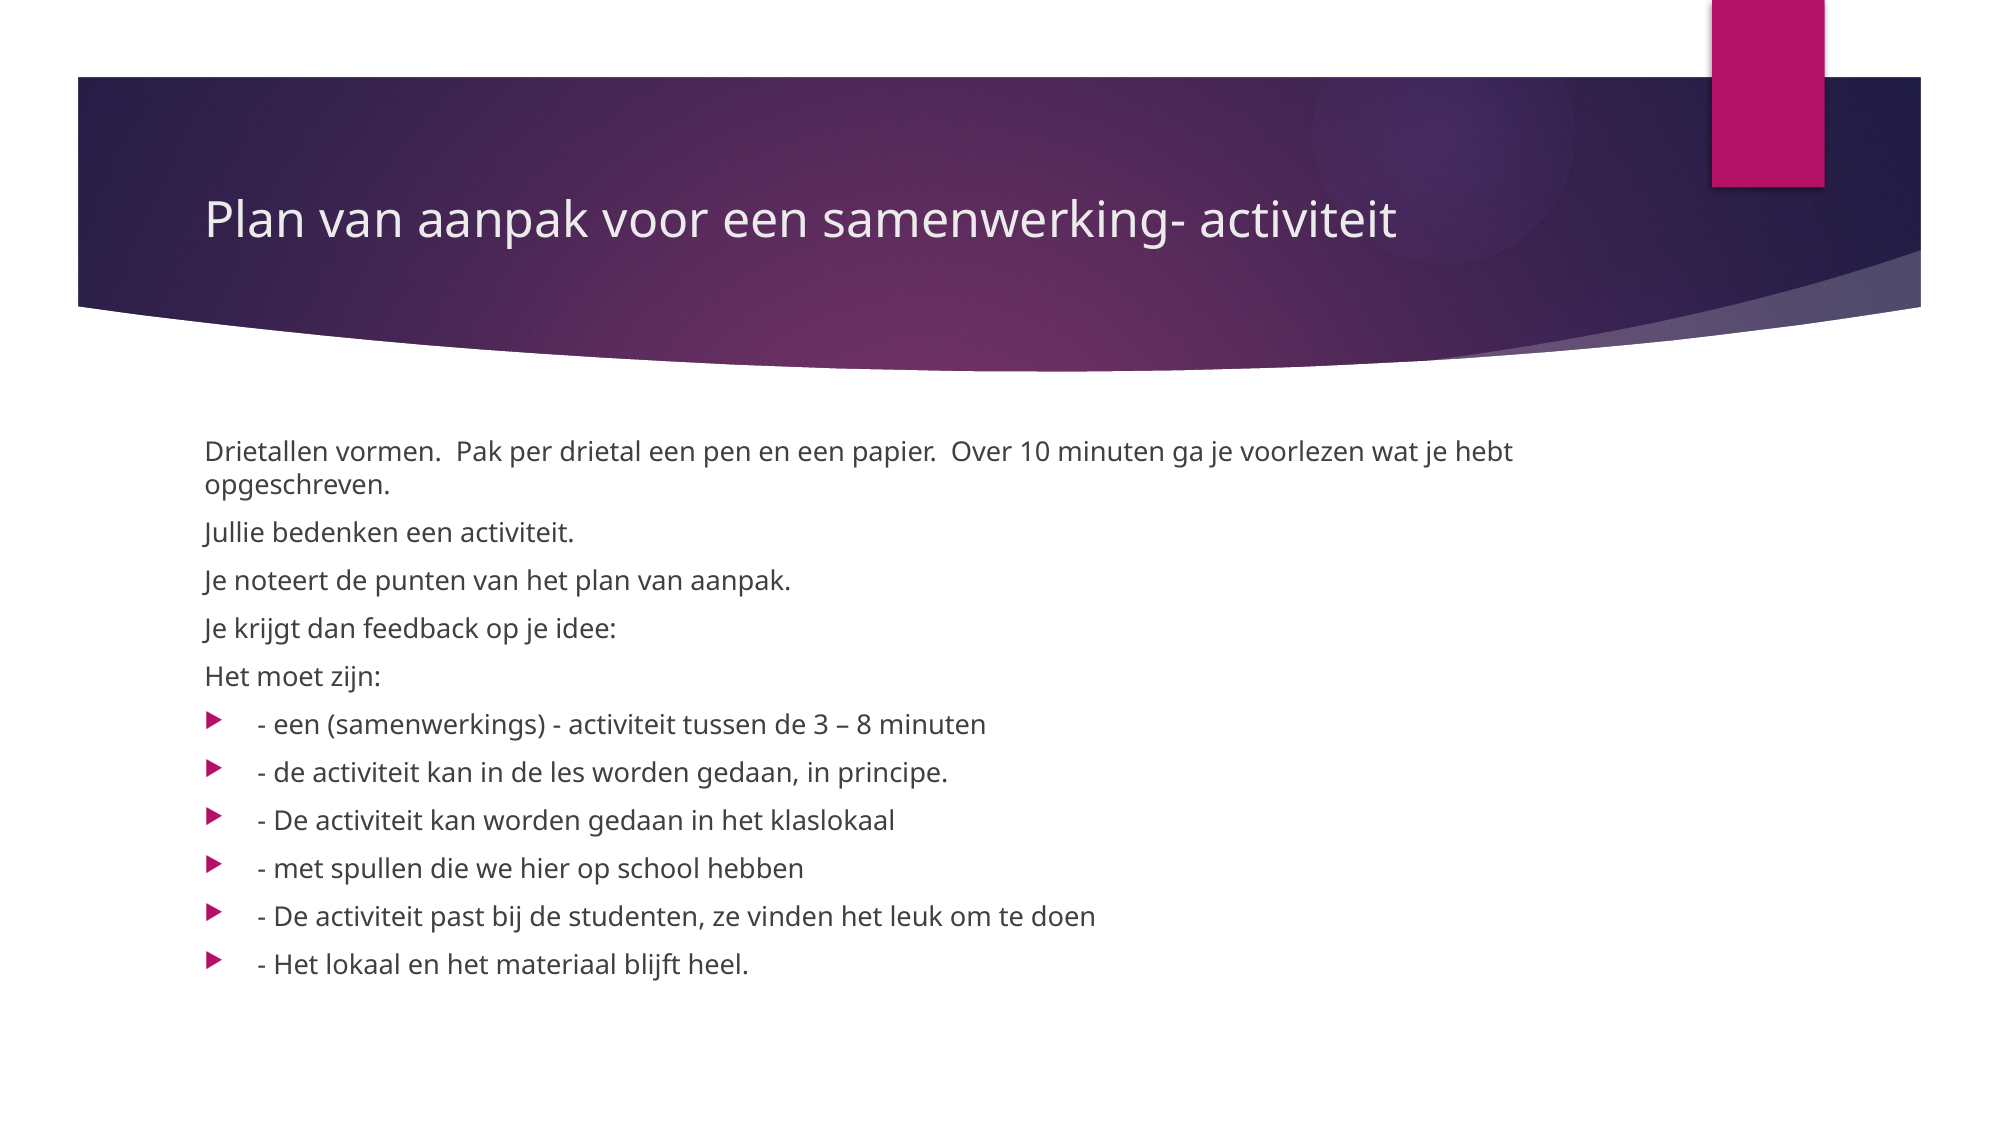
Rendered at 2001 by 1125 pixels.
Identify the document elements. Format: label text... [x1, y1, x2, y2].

title Plan van aanpak voor een samenwerking- activiteit [189, 159, 1627, 276]
list Drietallen vormen. Pak per drietal een pen en een papier. Over 10 minuten ga je voorlezen wat je hebt opgeschreven. Jullie bedenken een activiteit. Je noteert de punten van het plan van aanpak. Je krijgt dan feedback op je idee: Het moet zijn: - een (samenwerkings) - activiteit tussen de 3 – 8 minuten - de activiteit kan in de les worden gedaan, in principe. - De activiteit kan worden gedaan in het klaslokaal - met spullen die we hier op school hebben - De activiteit past bij de studenten, ze vinden het leuk om te doen - Het lokaal en het materiaal blijft heel. [189, 427, 1638, 988]
